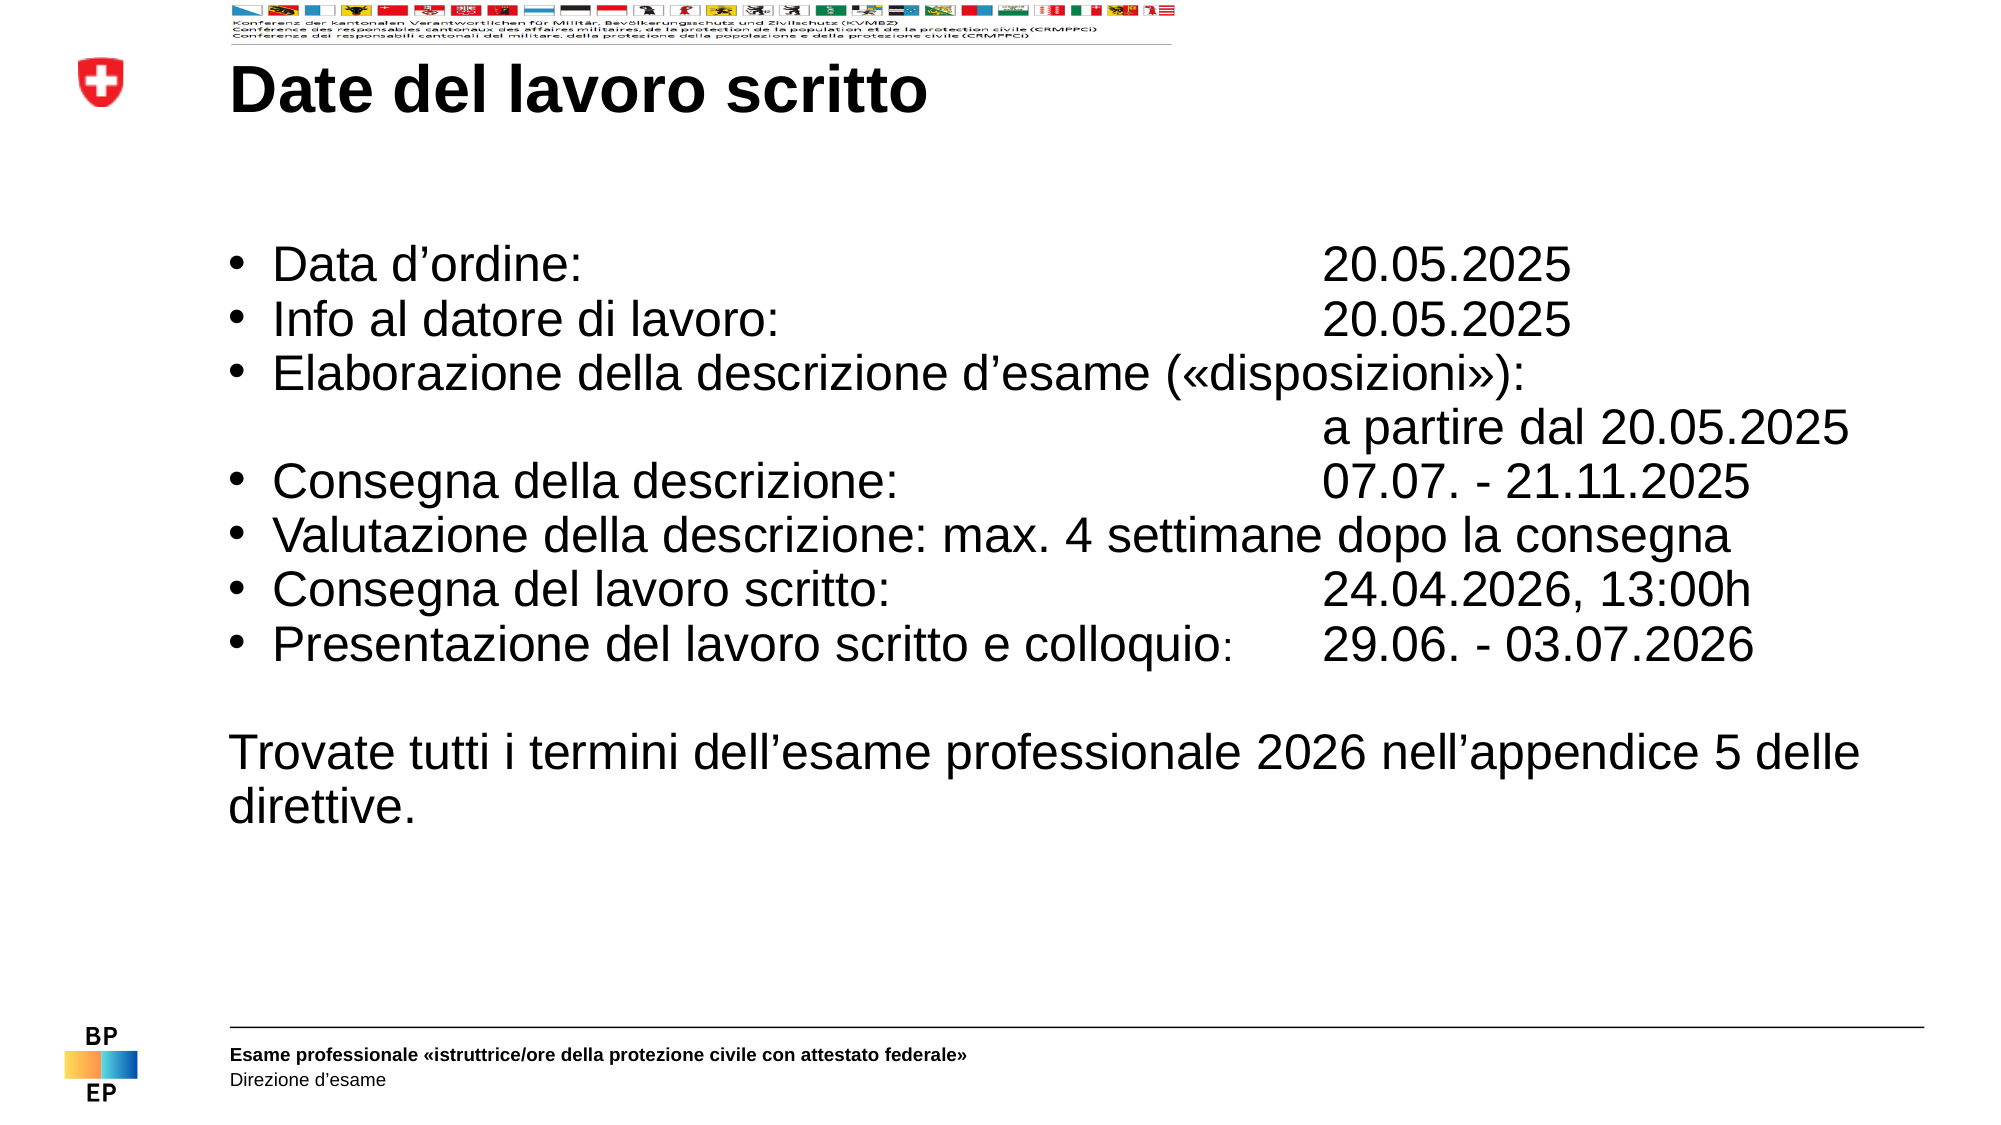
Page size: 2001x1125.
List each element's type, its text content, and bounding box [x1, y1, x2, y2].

picture [229, 4, 1175, 46]
list Data d’ordine: 20.05.2025 Info al datore di lavoro: 20.05.2025 Elaborazione della descrizione d’esame («disposizioni»): a partire dal 20.05.2025 Consegna della descrizione: 07.07. - 21.11.2025 Valutazione della descrizione: max. 4 settimane dopo la consegna Consegna del lavoro scritto: 24.04.2026, 13:00h Presentazione del lavoro scritto e colloquio: 29.06. - 03.07.2026 Trovate tutti i termini dell’esame professionale 2026 nell’appendice 5 delle direttive. [228, 237, 1922, 981]
footer Esame professionale «istruttrice/ore della protezione civile con attestato federale» Direzione d’esame [229, 1040, 1177, 1088]
picture [61, 1021, 140, 1106]
title Date del lavoro scritto [229, 50, 1922, 199]
